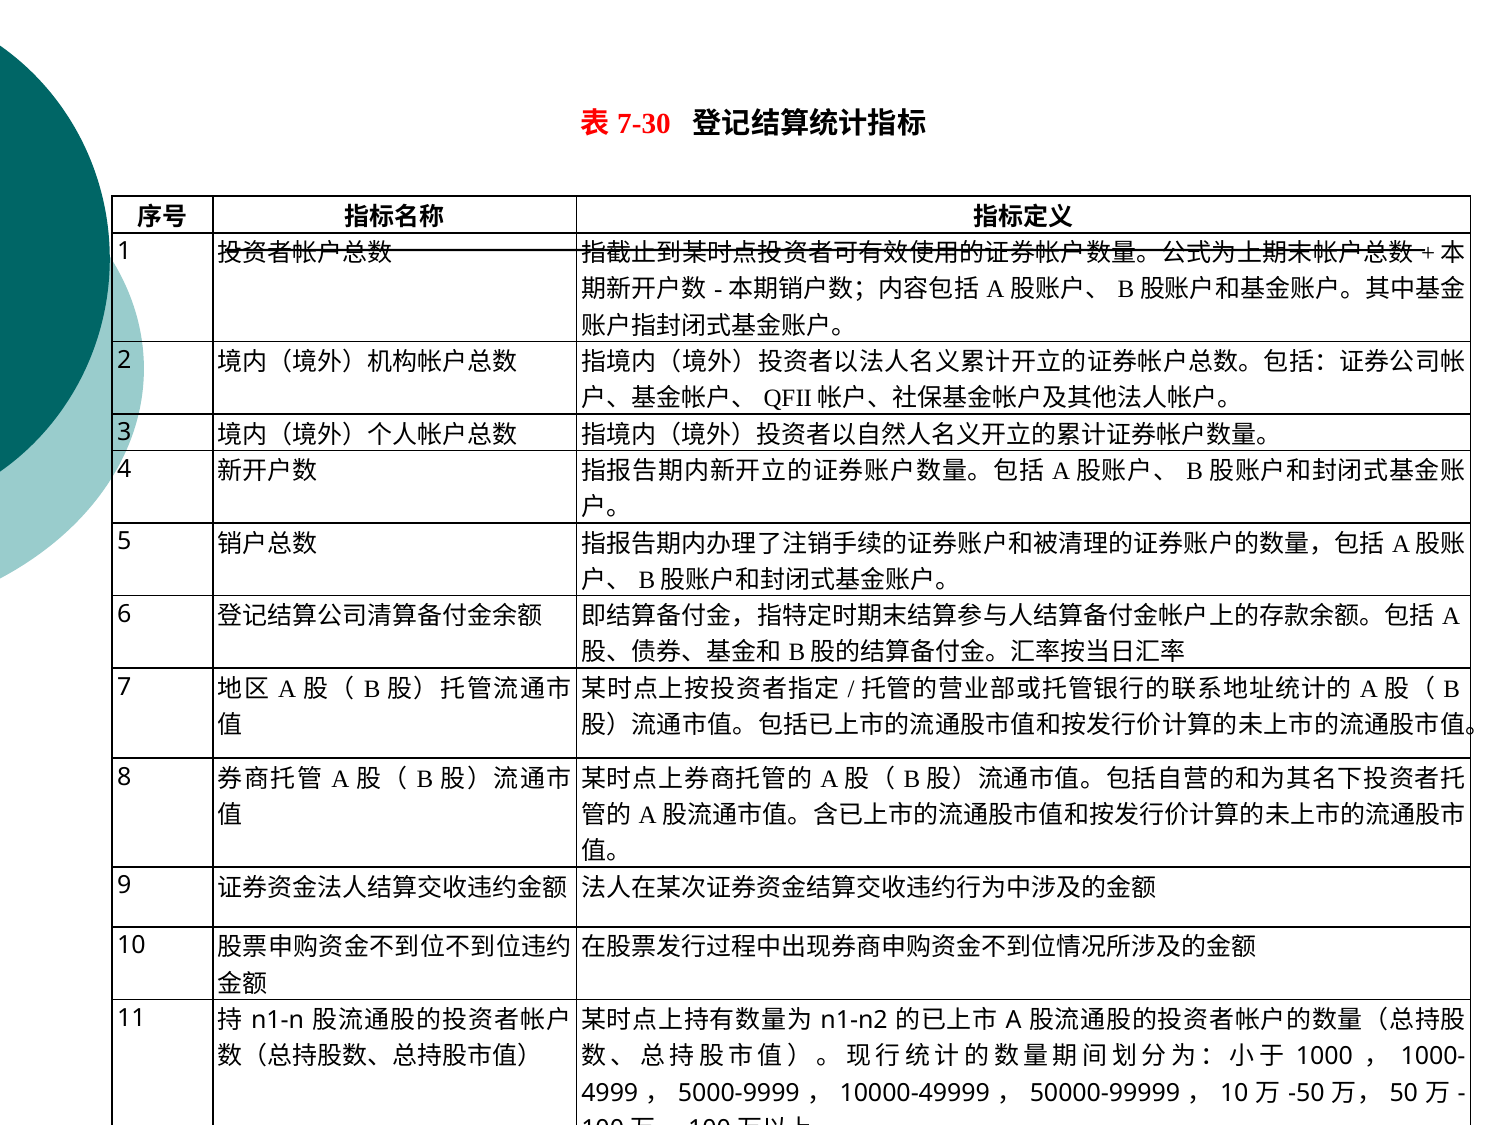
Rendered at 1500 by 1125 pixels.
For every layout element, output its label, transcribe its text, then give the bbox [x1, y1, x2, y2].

table_cell 1 [113, 234, 212, 341]
table_cell 指截止到某时点投资者可有效使用的证券帐户数量。公式为上期末帐户总数+本期新开户数-本期销户数；内容包括A股账户、B股账户和基金账户。其中基金账户指封闭式基金账户。 [577, 234, 1470, 341]
table_cell 地区A股（B股）托管流通市值 [214, 669, 576, 757]
table_cell 指境内（境外）投资者以法人名义累计开立的证券帐户总数。包括：证券公司帐户、基金帐户、QFII帐户、社保基金帐户及其他法人帐户。 [577, 342, 1470, 413]
table_cell 7 [113, 669, 212, 757]
table_header 指标名称 [214, 197, 576, 232]
table_cell 投资者帐户总数 [214, 234, 576, 341]
table_cell 即结算备付金，指特定时期末结算参与人结算备付金帐户上的存款余额。包括A股、债券、基金和B股的结算备付金。汇率按当日汇率 [577, 596, 1470, 667]
text_box 表7-30 登记结算统计指标 [566, 97, 942, 147]
table_cell 指报告期内办理了注销手续的证券账户和被清理的证券账户的数量，包括A股账户、B股账户和封闭式基金账户。 [577, 524, 1470, 595]
table_cell 11 [113, 1000, 212, 1125]
table_cell 登记结算公司清算备付金余额 [214, 596, 576, 667]
table_cell 在股票发行过程中出现券商申购资金不到位情况所涉及的金额 [577, 928, 1470, 999]
table_cell 指境内（境外）投资者以自然人名义开立的累计证券帐户数量。 [577, 415, 1470, 450]
table_cell 股票申购资金不到位不到位违约金额 [214, 928, 576, 999]
table_cell 某时点上持有数量为n1-n2的已上市A股流通股的投资者帐户的数量（总持股数、总持股市值）。现行统计的数量期间划分为：小于1000，1000-4999，5000-9999，10000-49999，50000-99999，10万-50万，50万-100万，100万以上。 [577, 1000, 1470, 1125]
table_cell 法人在某次证券资金结算交收违约行为中涉及的金额 [577, 868, 1470, 926]
table_cell 境内（境外）机构帐户总数 [214, 342, 576, 413]
table_cell 券商托管A股（B股）流通市值 [214, 759, 576, 866]
table_cell 4 [113, 451, 212, 522]
table_cell 新开户数 [214, 451, 576, 522]
table_cell 3 [113, 415, 212, 450]
table_cell 境内（境外）个人帐户总数 [214, 415, 576, 450]
table_cell 5 [113, 524, 212, 595]
table_cell 9 [113, 868, 212, 926]
table_header 指标定义 [577, 197, 1470, 232]
table_cell 指报告期内新开立的证券账户数量。包括A股账户、B股账户和封闭式基金账户。 [577, 451, 1470, 522]
table_cell 2 [113, 342, 212, 413]
table_cell 10 [113, 928, 212, 999]
table_cell 某时点上券商托管的A股（B股）流通市值。包括自营的和为其名下投资者托管的A股流通市值。含已上市的流通股市值和按发行价计算的未上市的流通股市值。 [577, 759, 1470, 866]
table_cell 某时点上按投资者指定/托管的营业部或托管银行的联系地址统计的A股（B股）流通市值。包括已上市的流通股市值和按发行价计算的未上市的流通股市值。 [577, 669, 1470, 757]
table_cell 8 [113, 759, 212, 866]
table_header 序号 [113, 197, 212, 232]
table_cell 持n1-n股流通股的投资者帐户数（总持股数、总持股市值） [214, 1000, 576, 1125]
table_cell 6 [113, 596, 212, 667]
table_cell 销户总数 [214, 524, 576, 595]
table_cell 证券资金法人结算交收违约金额 [214, 868, 576, 926]
